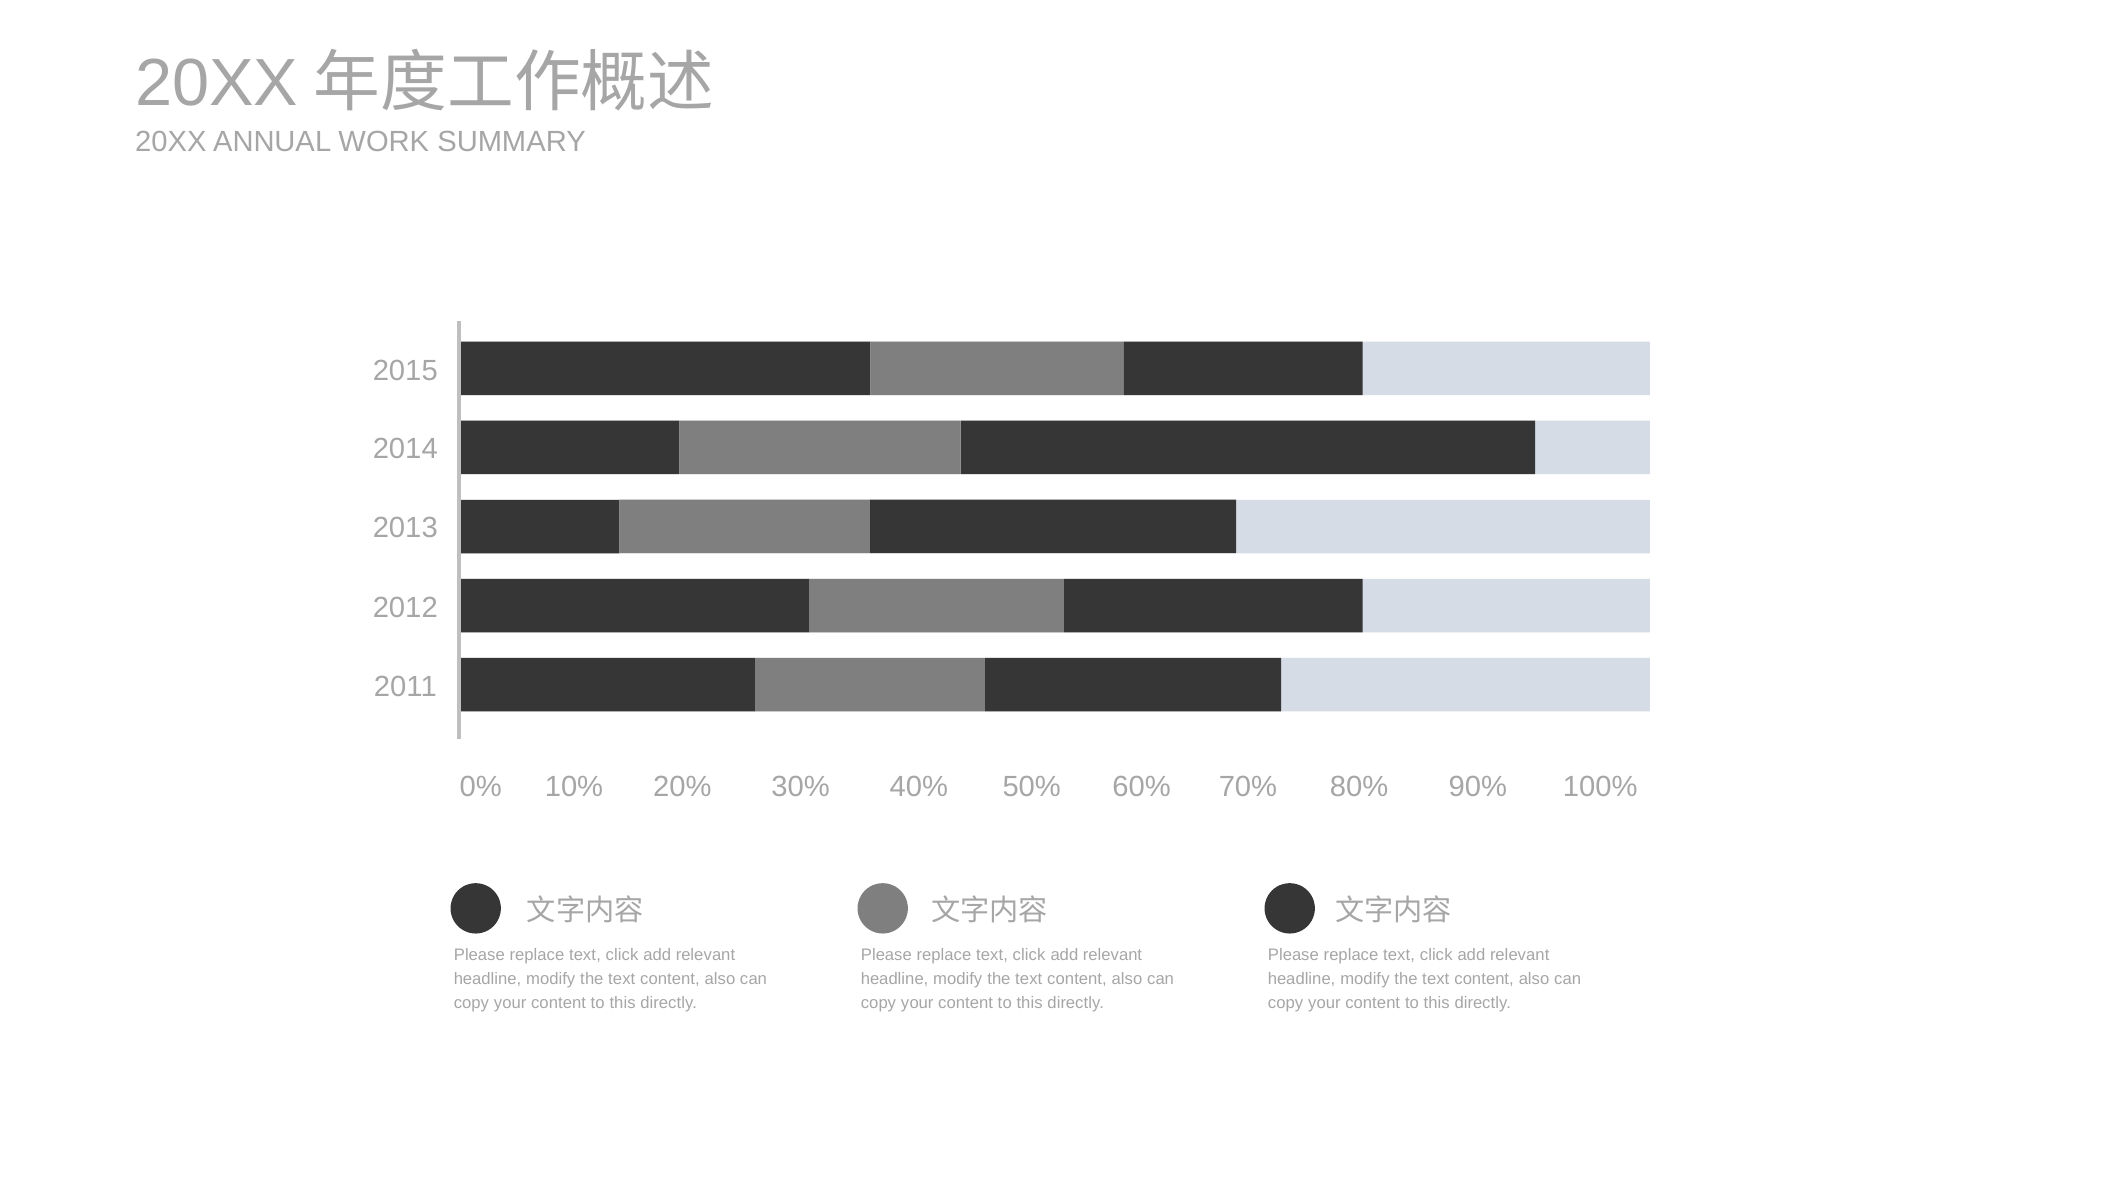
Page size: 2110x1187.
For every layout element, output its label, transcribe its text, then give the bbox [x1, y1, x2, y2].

text_box Please replace text, click add relevant headline, modify the text content, also can copy your content to this directly. [846, 932, 1215, 1020]
text_box [1263, 882, 1316, 932]
text_box Please replace text, click add relevant headline, modify the text content, also can copy your content to this directly. [1253, 932, 1622, 1020]
text_box [449, 882, 502, 932]
text_box Please replace text, click add relevant headline, modify the text content, also can copy your content to this directly. [439, 932, 808, 1020]
text_box 20XX ANNUAL WORK SUMMARY [135, 122, 596, 158]
text_box 20XX年度工作概述 [135, 38, 783, 119]
text_box 文字内容 [512, 876, 659, 932]
text_box [856, 882, 909, 932]
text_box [357, 321, 1654, 807]
text_box 文字内容 [1320, 876, 1468, 932]
text_box 文字内容 [916, 876, 1063, 932]
